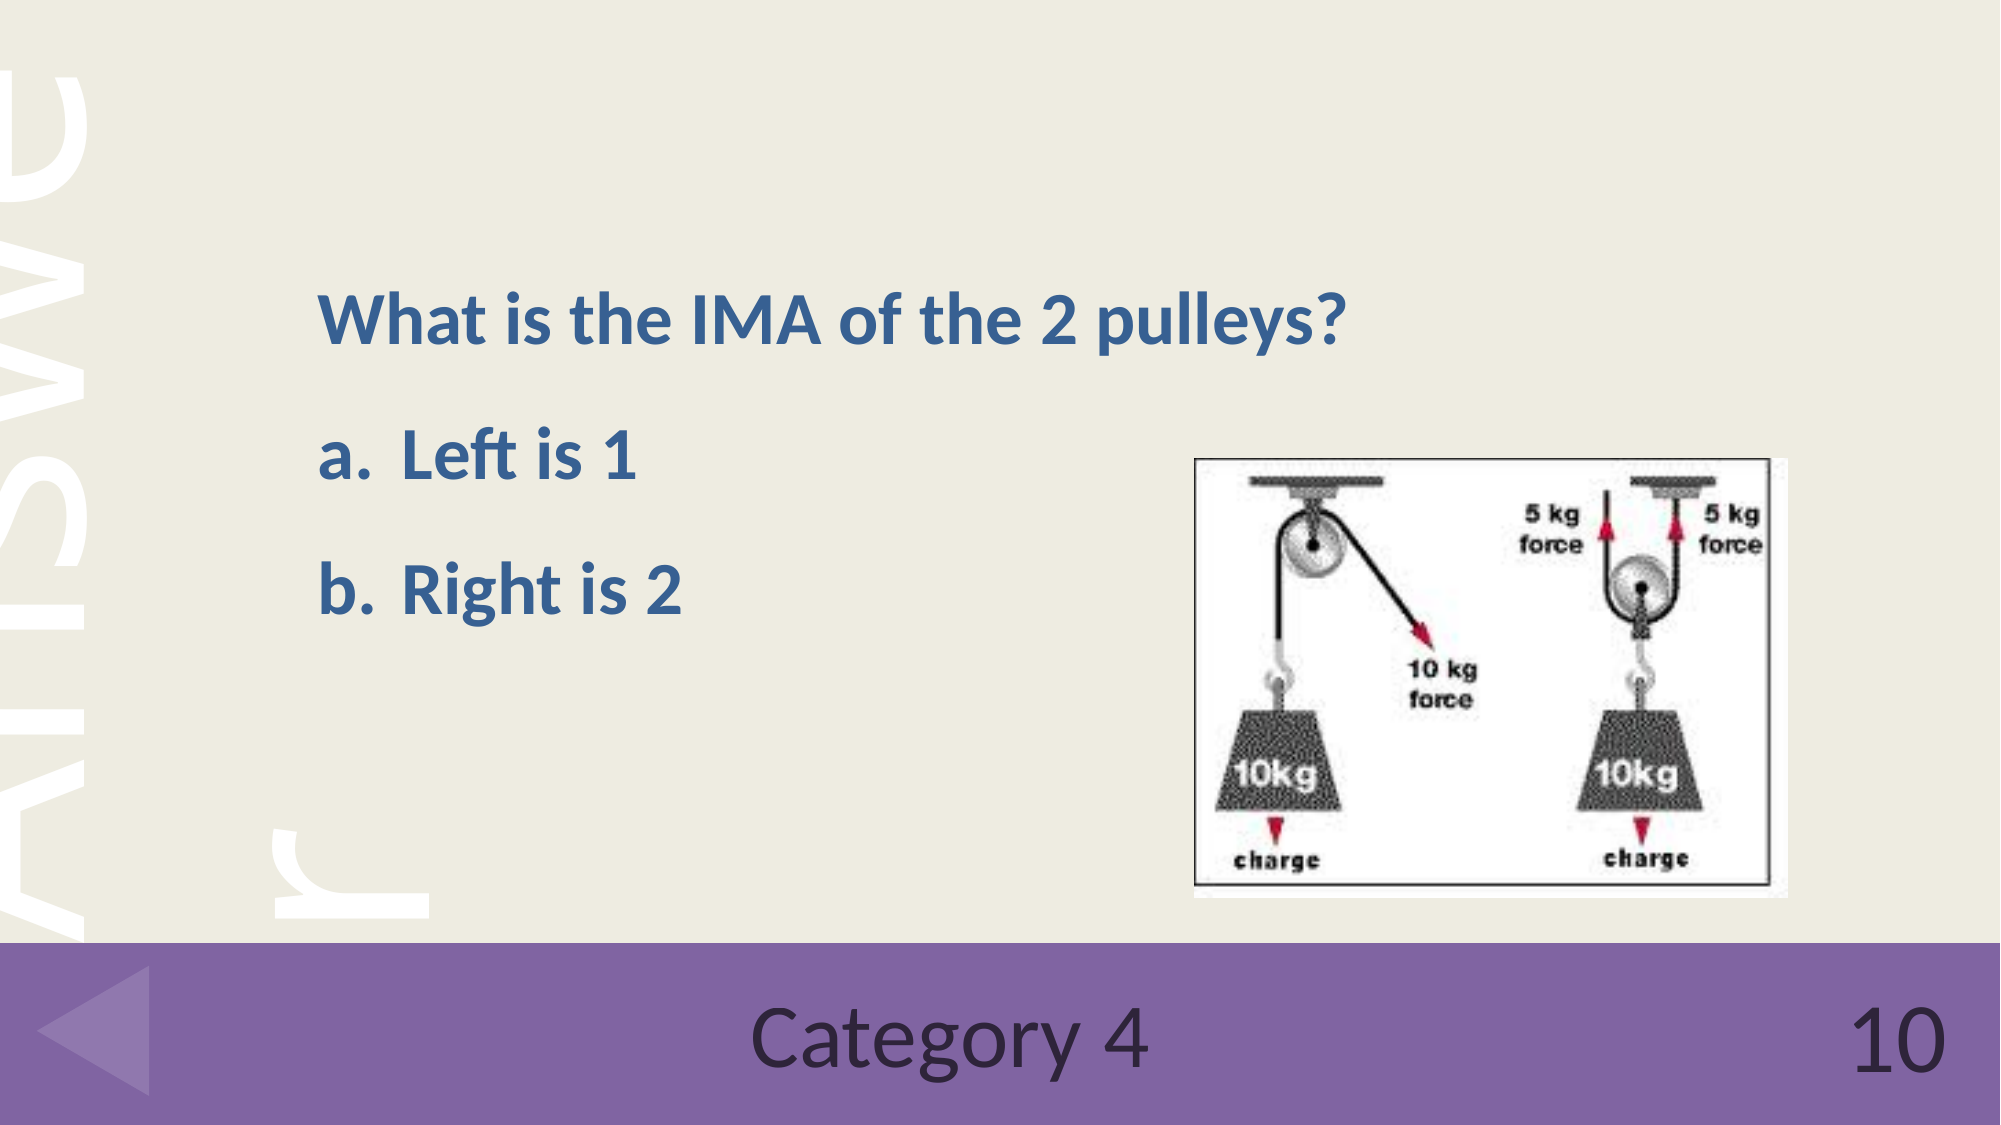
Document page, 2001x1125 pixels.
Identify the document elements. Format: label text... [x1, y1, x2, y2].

list 10 [1850, 967, 1963, 1097]
title Category 4 [50, 937, 1850, 1125]
list What is the IMA of the 2 pulleys? Left is 1 Right is 2 [302, 138, 1850, 850]
picture [1194, 457, 1788, 898]
